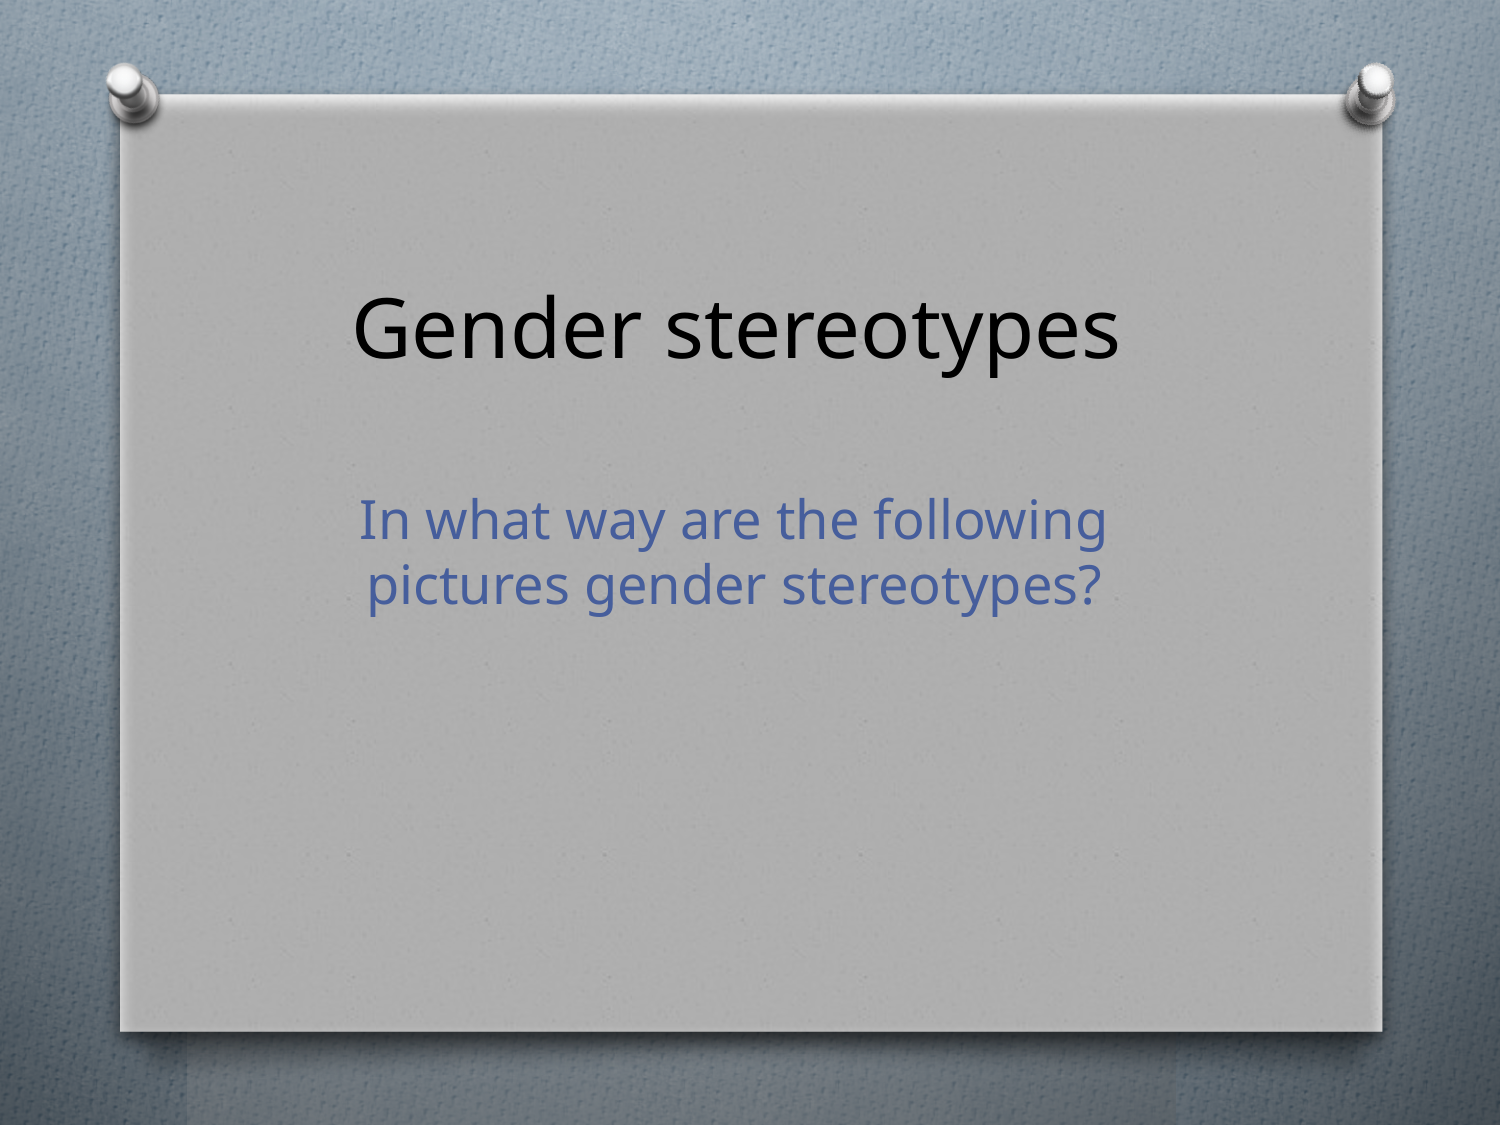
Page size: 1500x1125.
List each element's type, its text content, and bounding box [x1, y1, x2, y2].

text_box Gender stereotypes [294, 268, 1180, 382]
picture [1317, 35, 1439, 156]
text_box In what way are the following pictures gender stereotypes? [253, 413, 1215, 622]
picture [75, 31, 197, 152]
